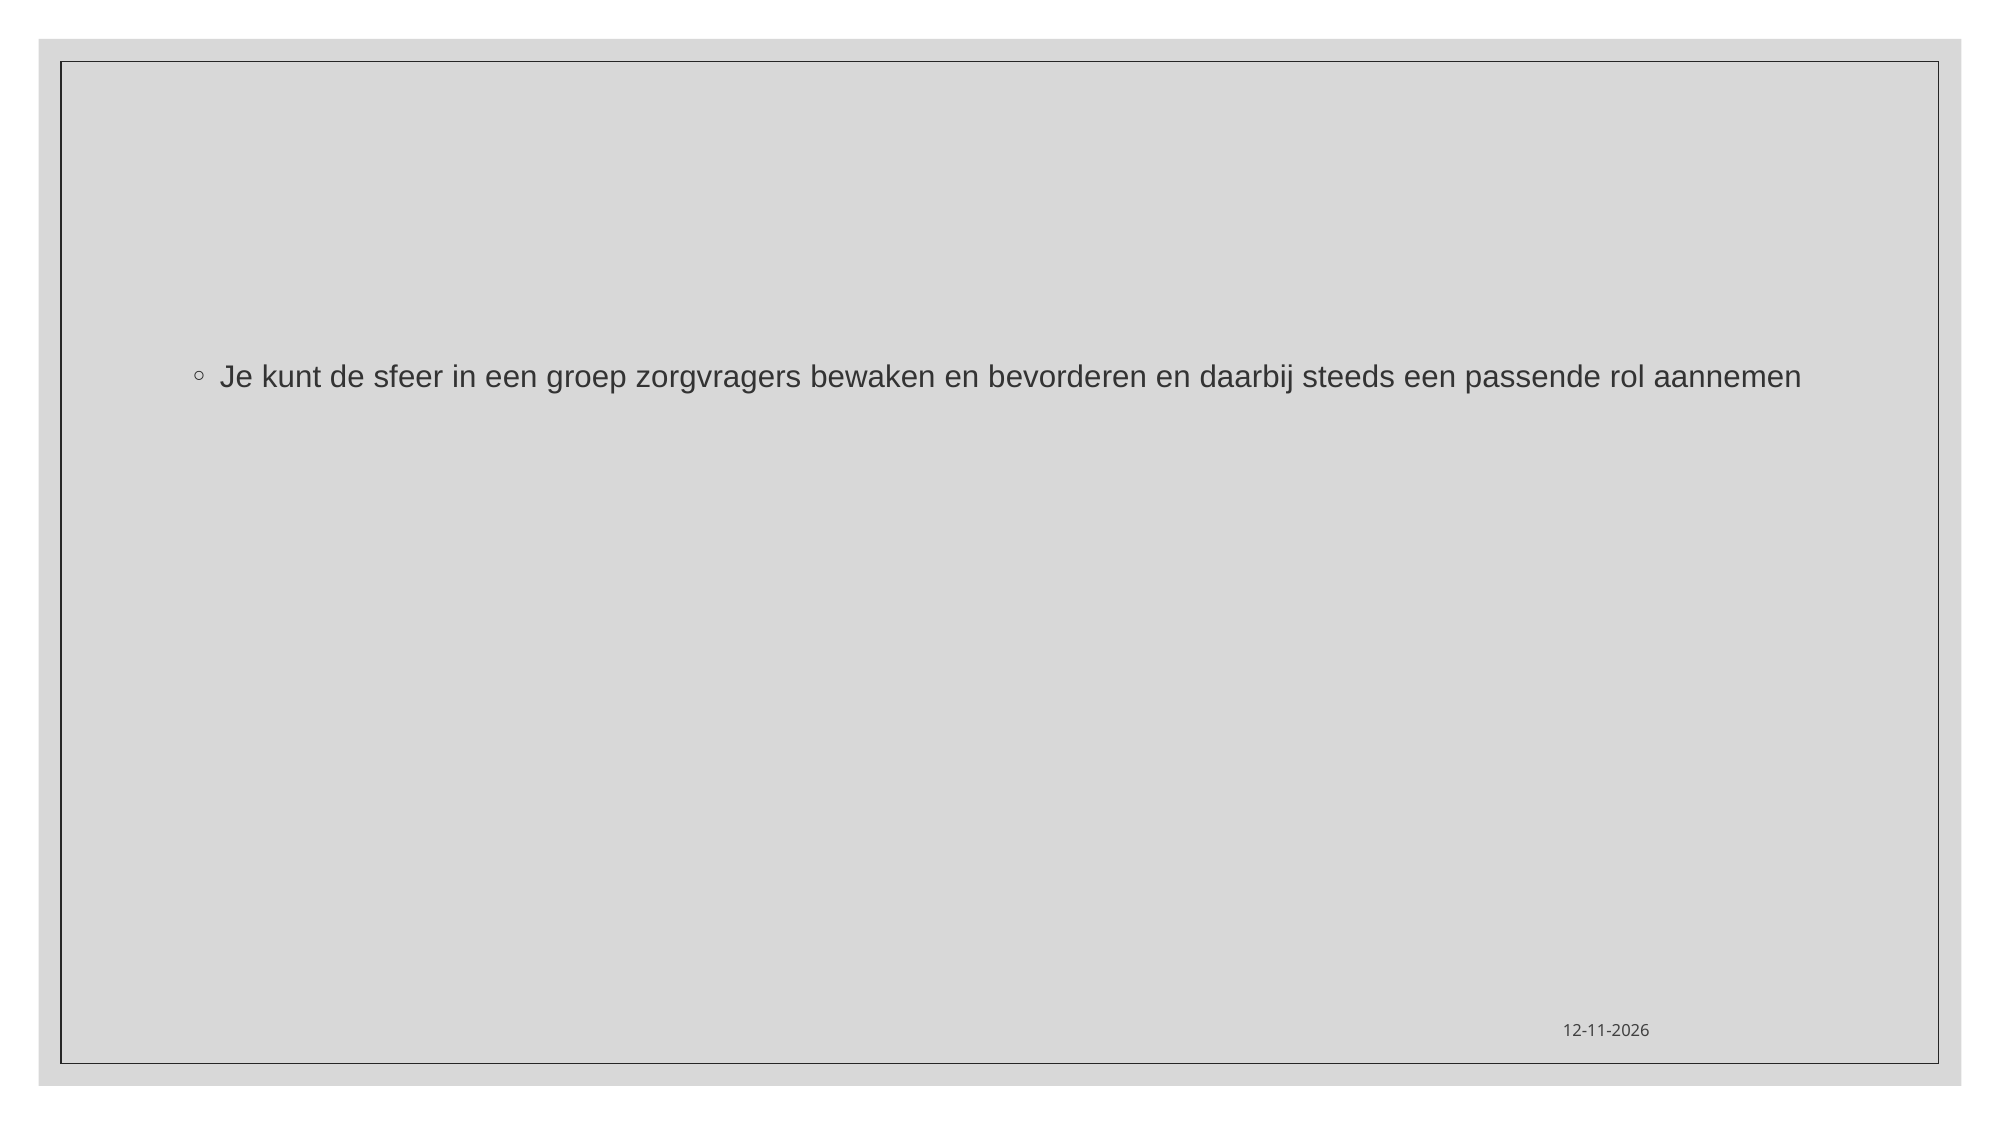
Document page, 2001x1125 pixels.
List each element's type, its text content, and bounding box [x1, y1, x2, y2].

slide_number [1190, 990, 1665, 1050]
list Je kunt de sfeer in een groep zorgvragers bewaken en bevorderen en daarbij steeds een passende rol aannemen [174, 345, 1825, 977]
